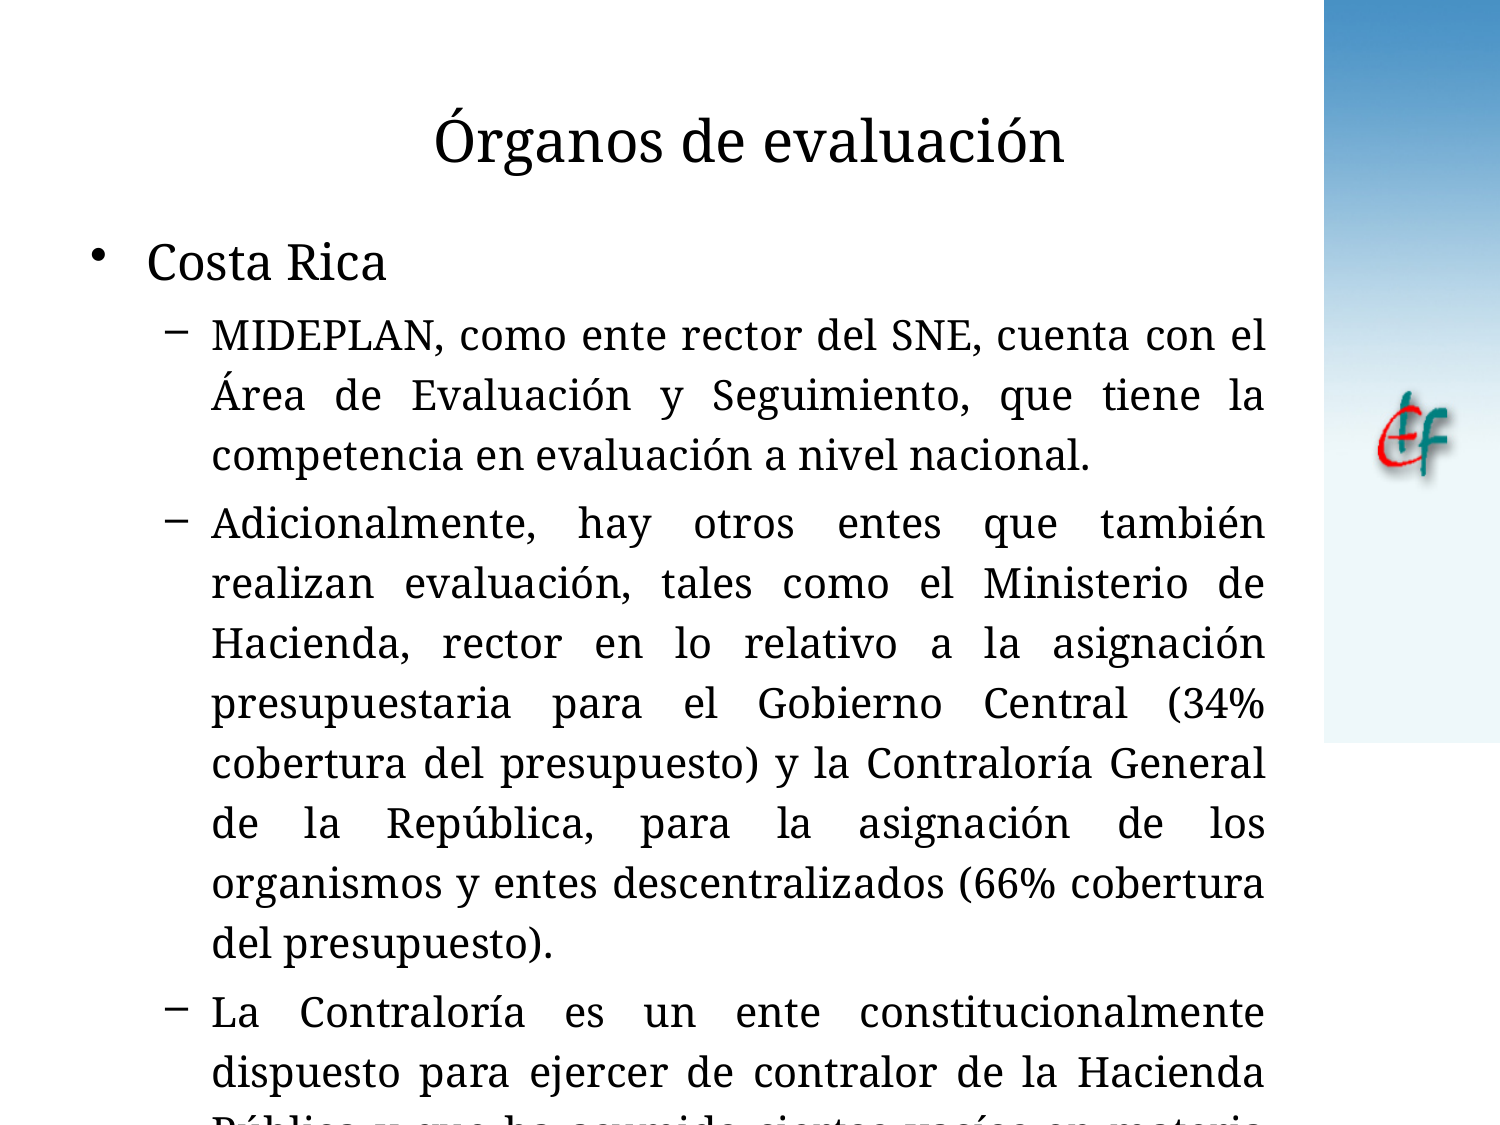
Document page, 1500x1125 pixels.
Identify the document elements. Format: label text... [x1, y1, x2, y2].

list Costa Rica MIDEPLAN, como ente rector del SNE, cuenta con el Área de Evaluación y Seguimiento, que tiene la competencia en evaluación a nivel nacional. Adicionalmente, hay otros entes que también realizan evaluación, tales como el Ministerio de Hacienda, rector en lo relativo a la asignación presupuestaria para el Gobierno Central (34% cobertura del presupuesto) y la Contraloría General de la República, para la asignación de los organismos y entes descentralizados (66% cobertura del presupuesto). La Contraloría es un ente constitucionalmente dispuesto para ejercer de contralor de la Hacienda Pública y que ha asumido ciertos vacíos en materia de evaluación. [74, 210, 1282, 1102]
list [1323, 0, 1500, 743]
title Órganos de evaluación [74, 44, 1318, 233]
